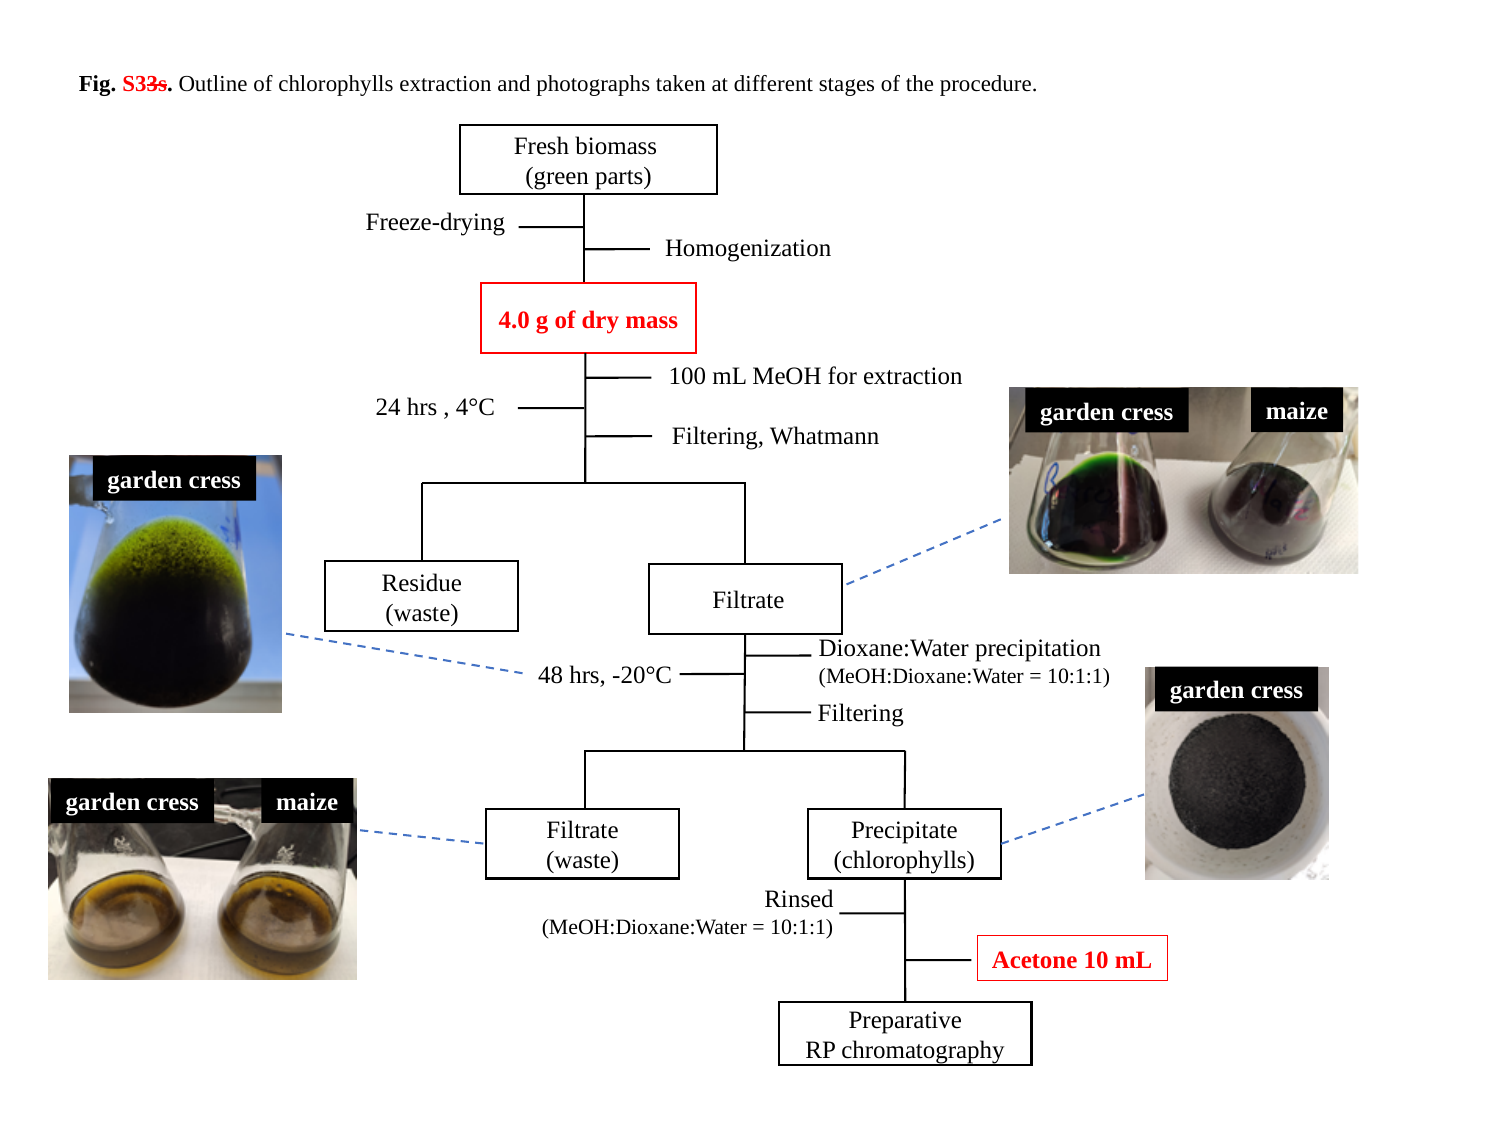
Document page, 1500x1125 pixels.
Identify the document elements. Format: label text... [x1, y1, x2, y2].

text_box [846, 516, 1007, 585]
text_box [1001, 794, 1145, 844]
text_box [286, 633, 523, 674]
text_box Fig. S33s. Outline of chlorophylls extraction and photographs taken at different stages of the procedure. [64, 61, 1054, 104]
picture [48, 778, 325, 980]
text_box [359, 830, 487, 844]
picture [69, 454, 282, 713]
picture [1169, 387, 1360, 574]
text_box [325, 124, 1169, 1066]
picture [1169, 667, 1329, 881]
